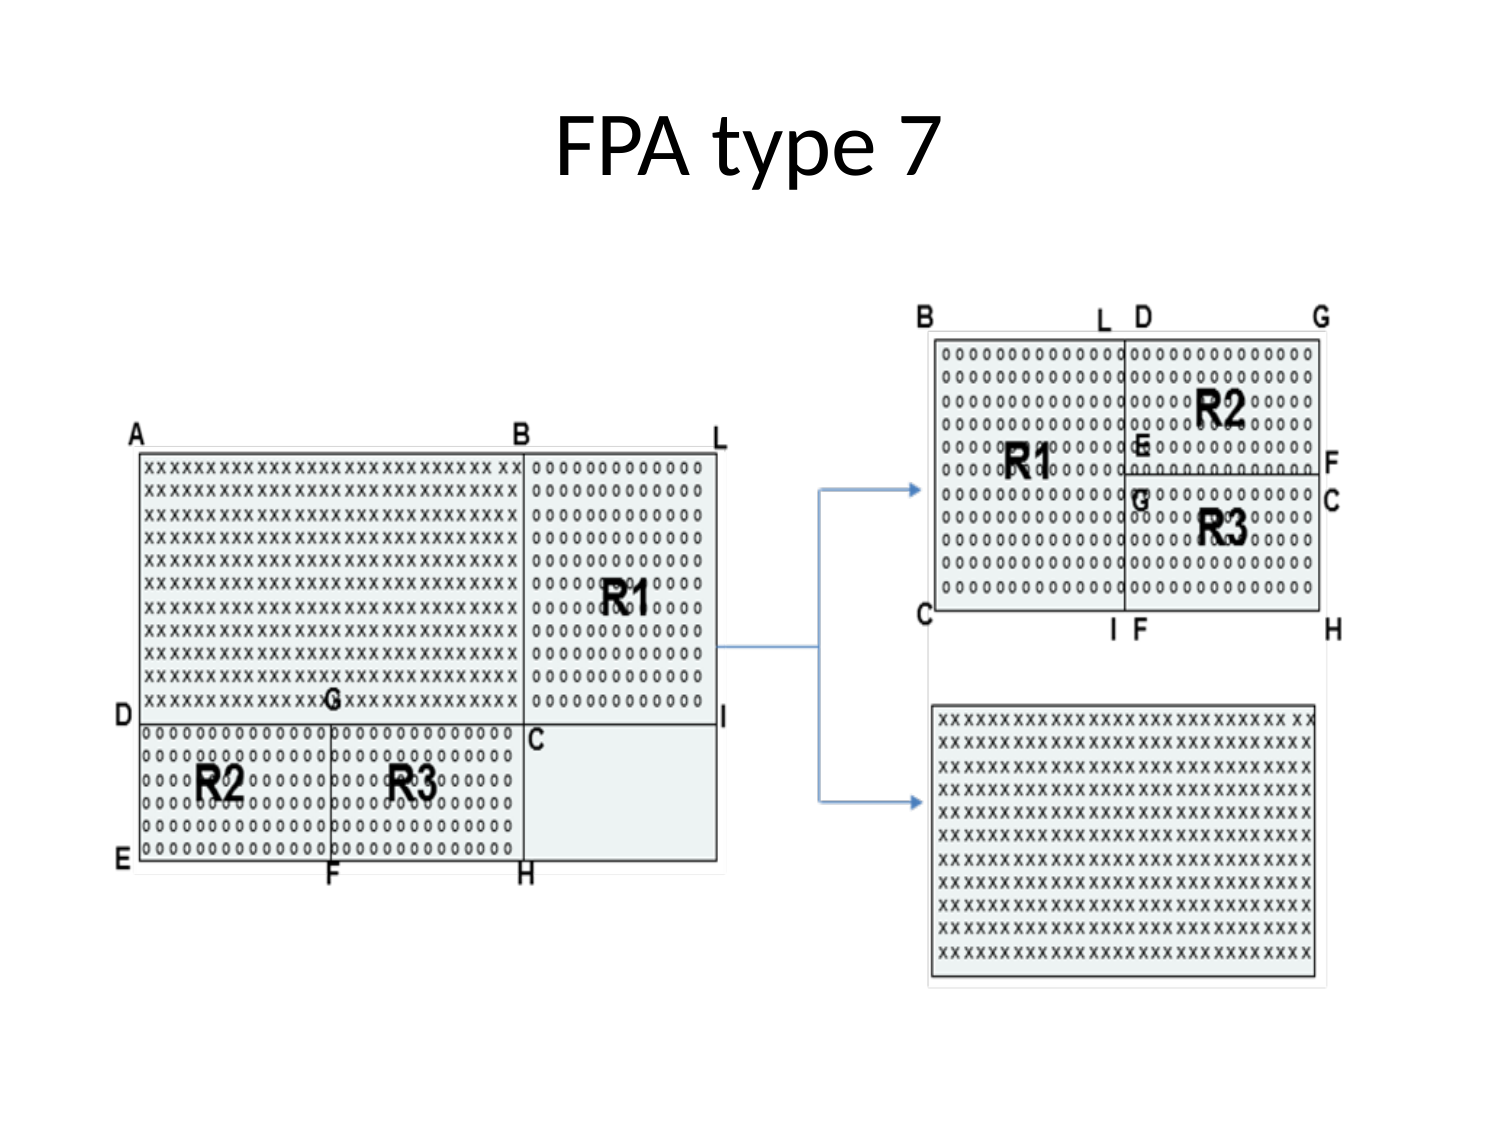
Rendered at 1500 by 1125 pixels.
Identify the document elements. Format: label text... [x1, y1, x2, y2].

title FPA type 7 [75, 45, 1425, 233]
picture [100, 290, 1358, 1010]
